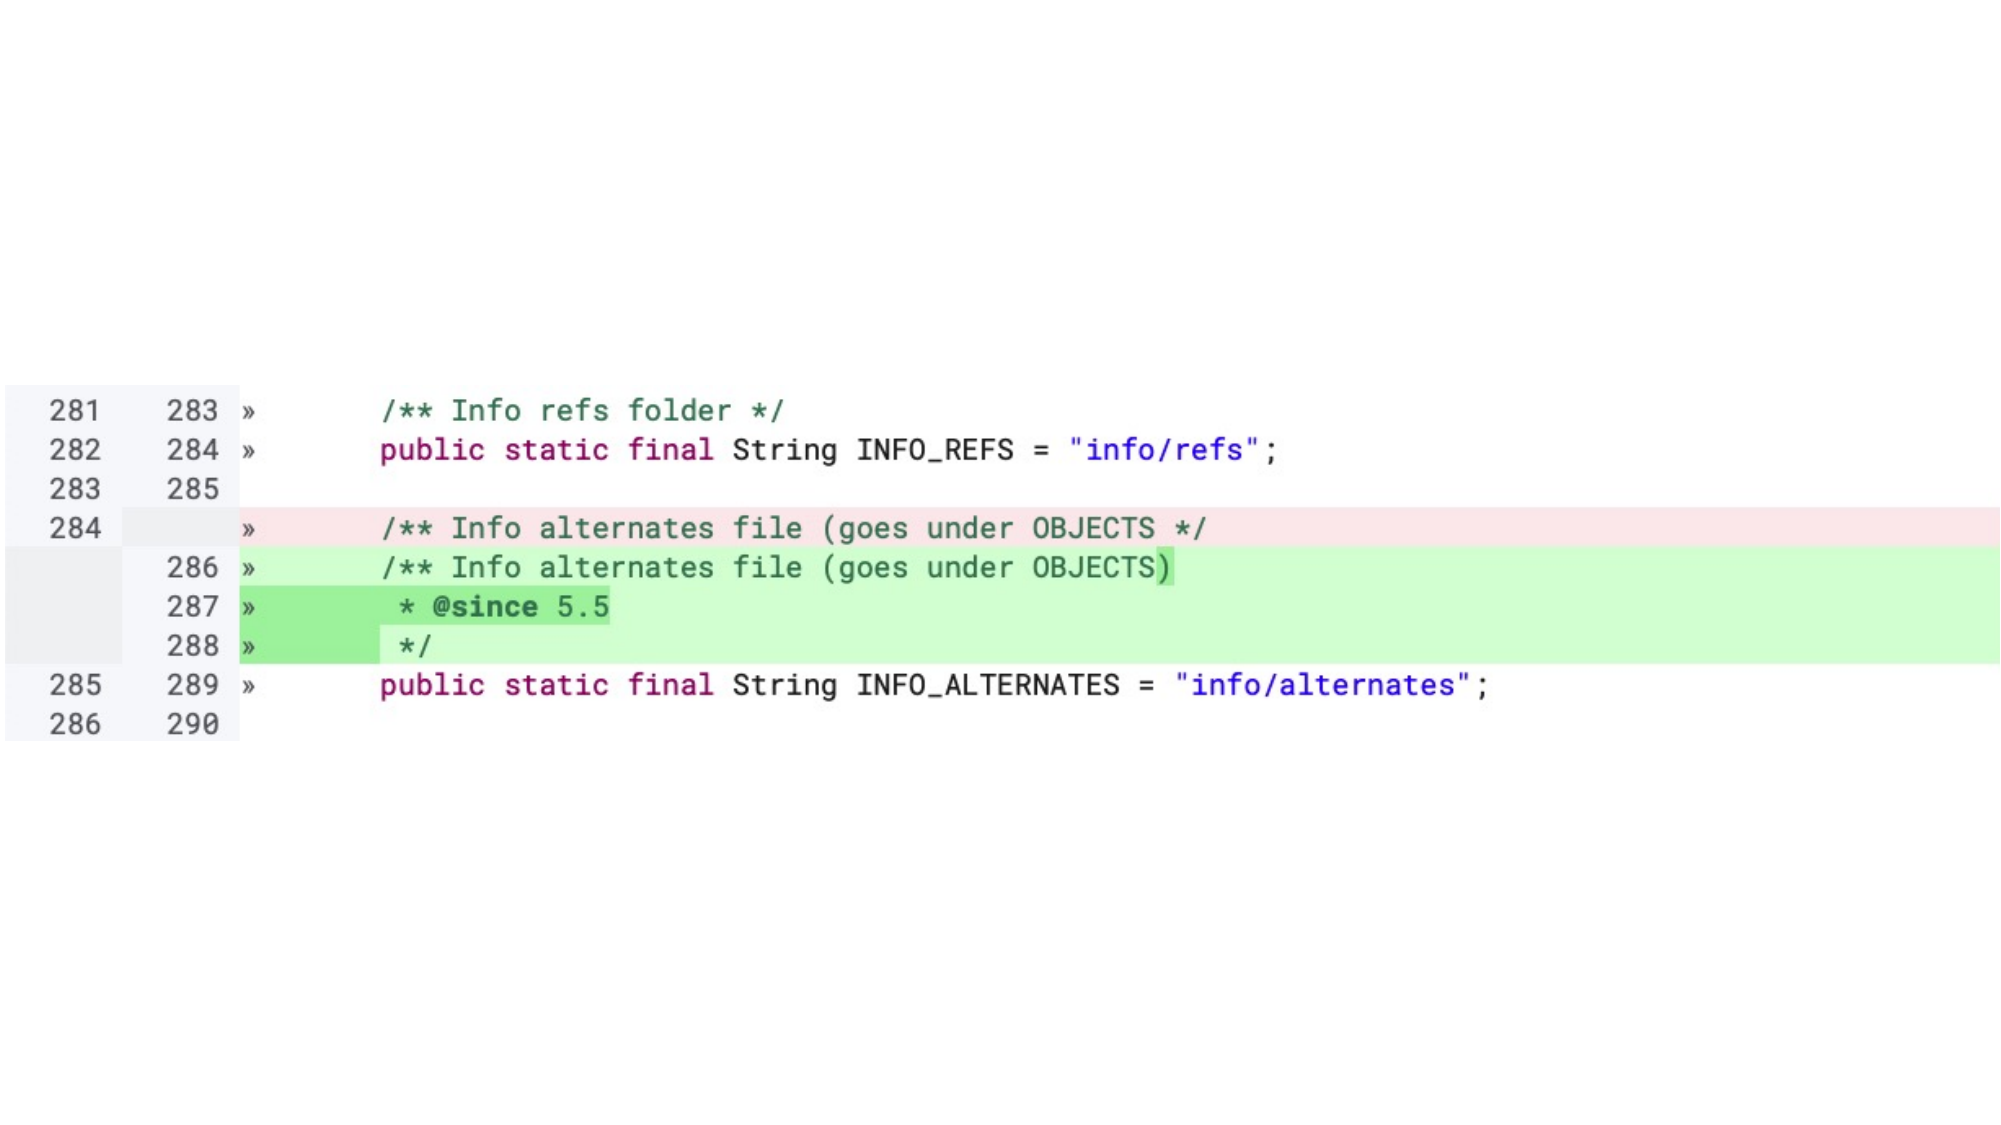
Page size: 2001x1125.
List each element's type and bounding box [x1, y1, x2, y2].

picture [5, 385, 2000, 741]
